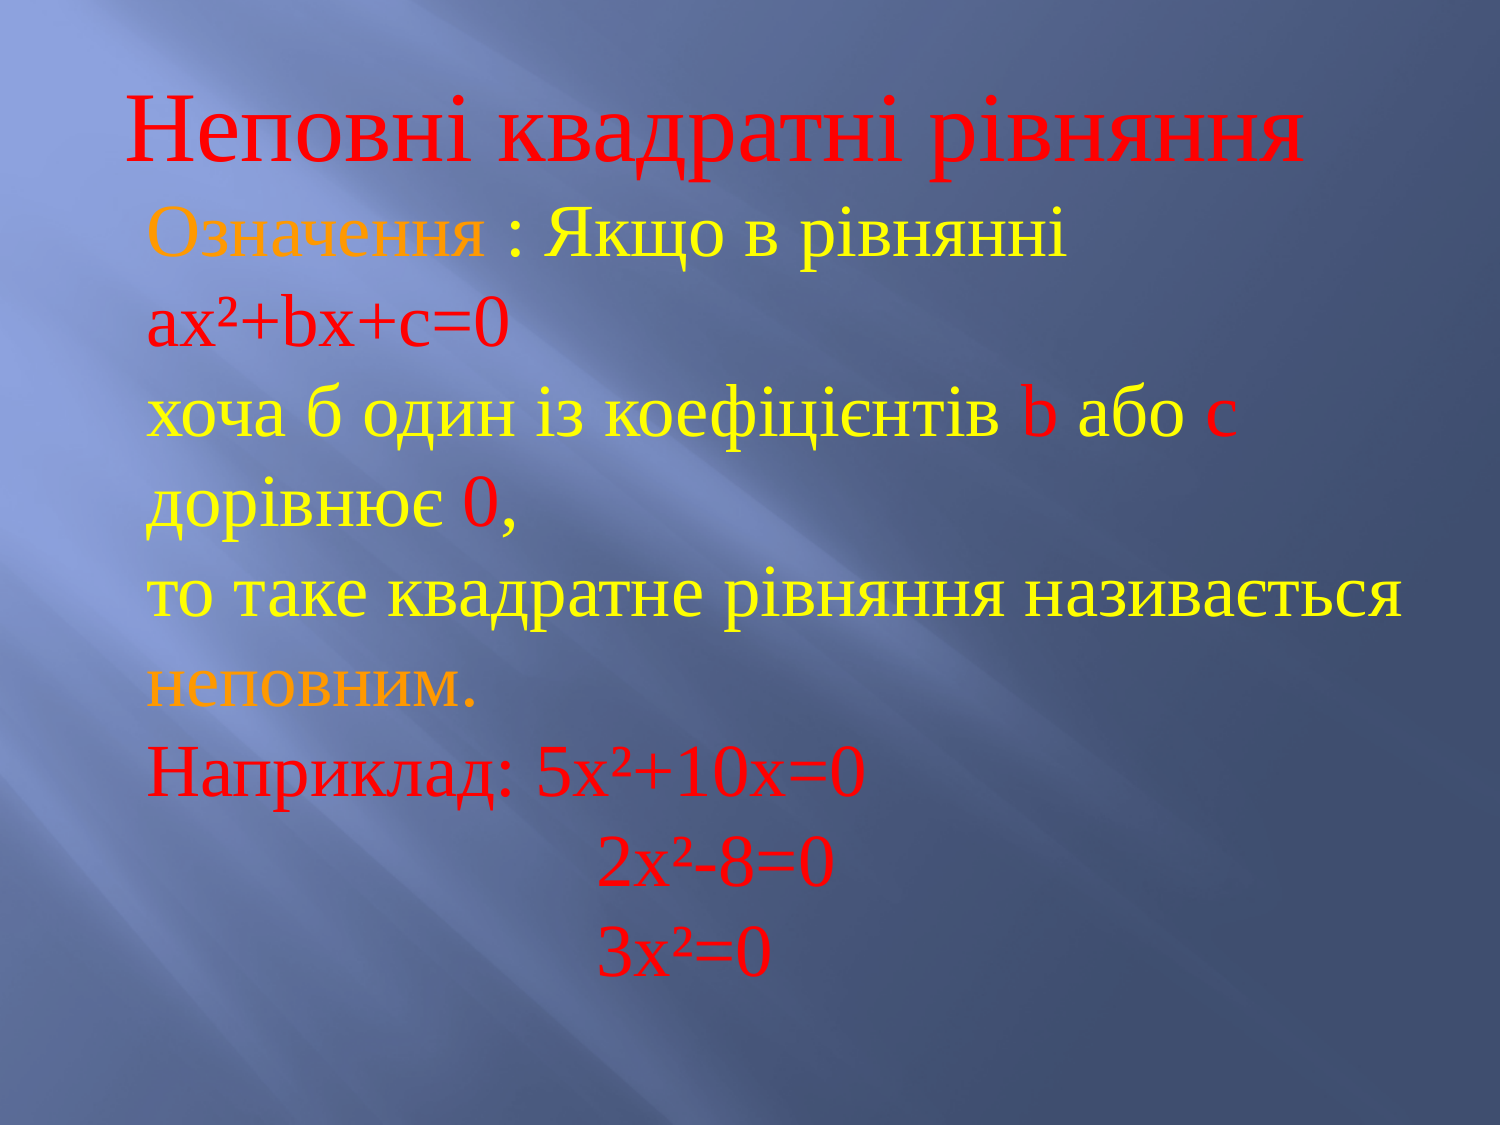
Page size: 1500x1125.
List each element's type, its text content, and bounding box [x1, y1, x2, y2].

list Неповні квадратні рівняння Означення : Якщо в рівнянні ах²+bx+c=0 хоча б один із коефіцієнтів b або с дорівнює 0, то таке квадратне рівняння називається неповним. Наприклад: 5х²+10х=0 2х²-8=0 3х²=0 [41, 54, 1459, 1059]
